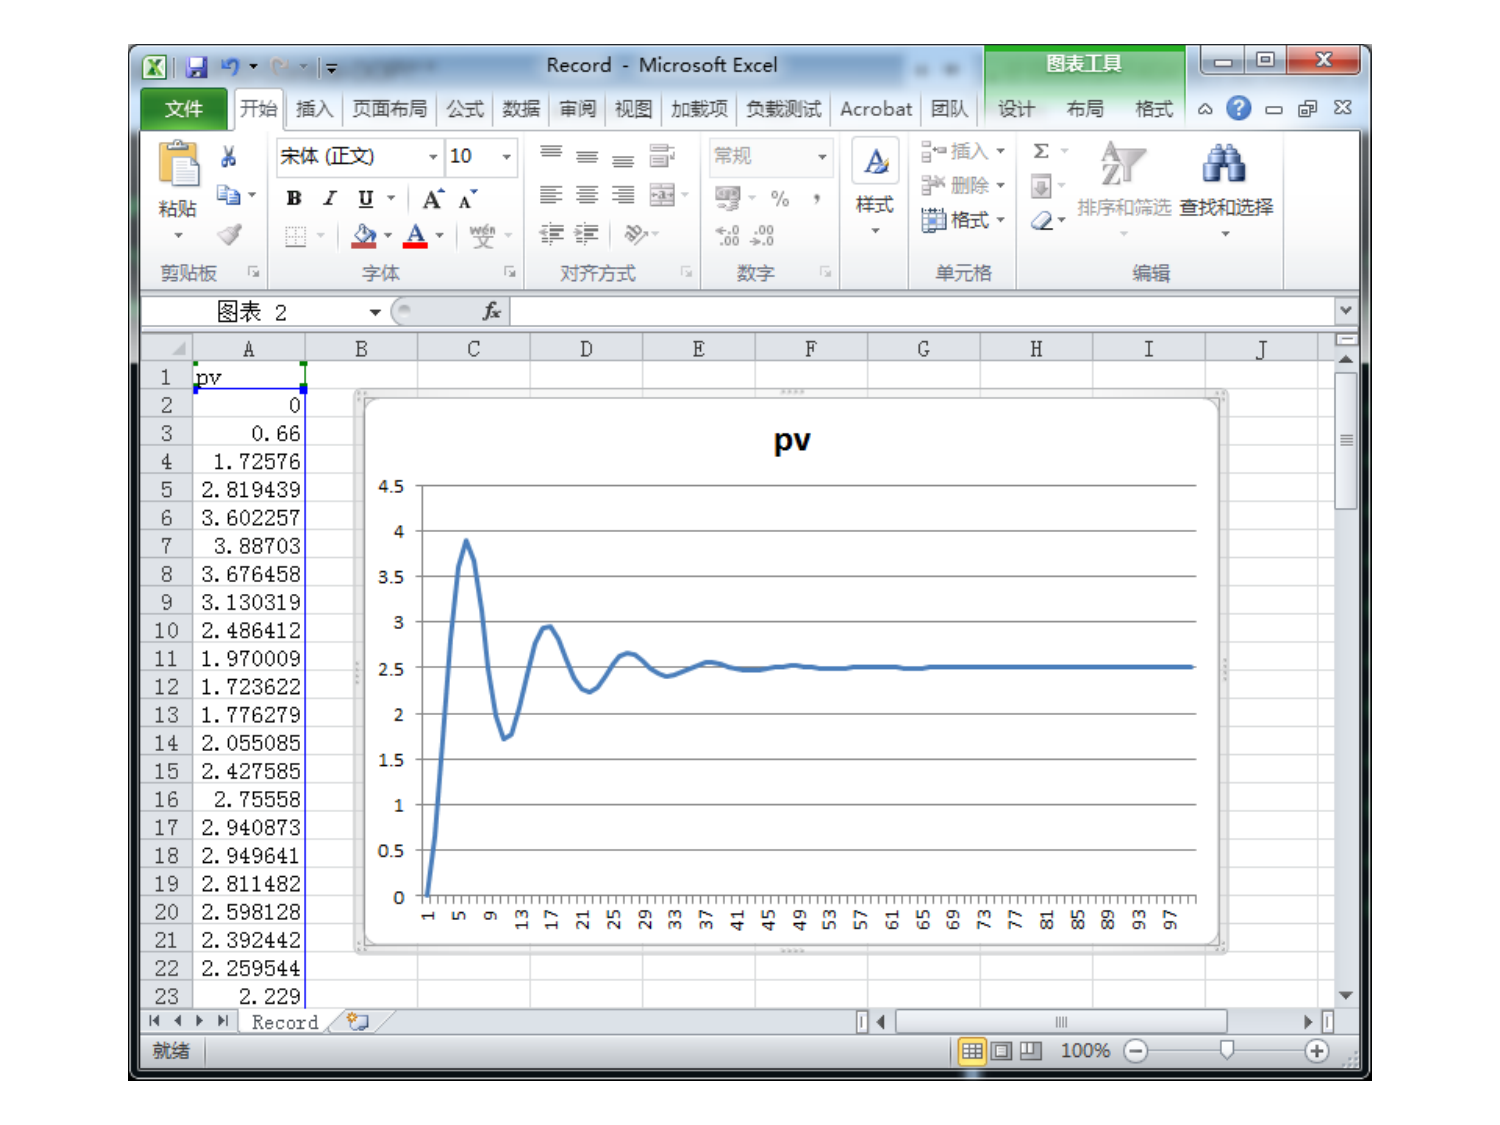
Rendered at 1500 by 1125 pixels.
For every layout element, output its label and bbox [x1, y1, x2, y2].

picture [127, 44, 1372, 1081]
